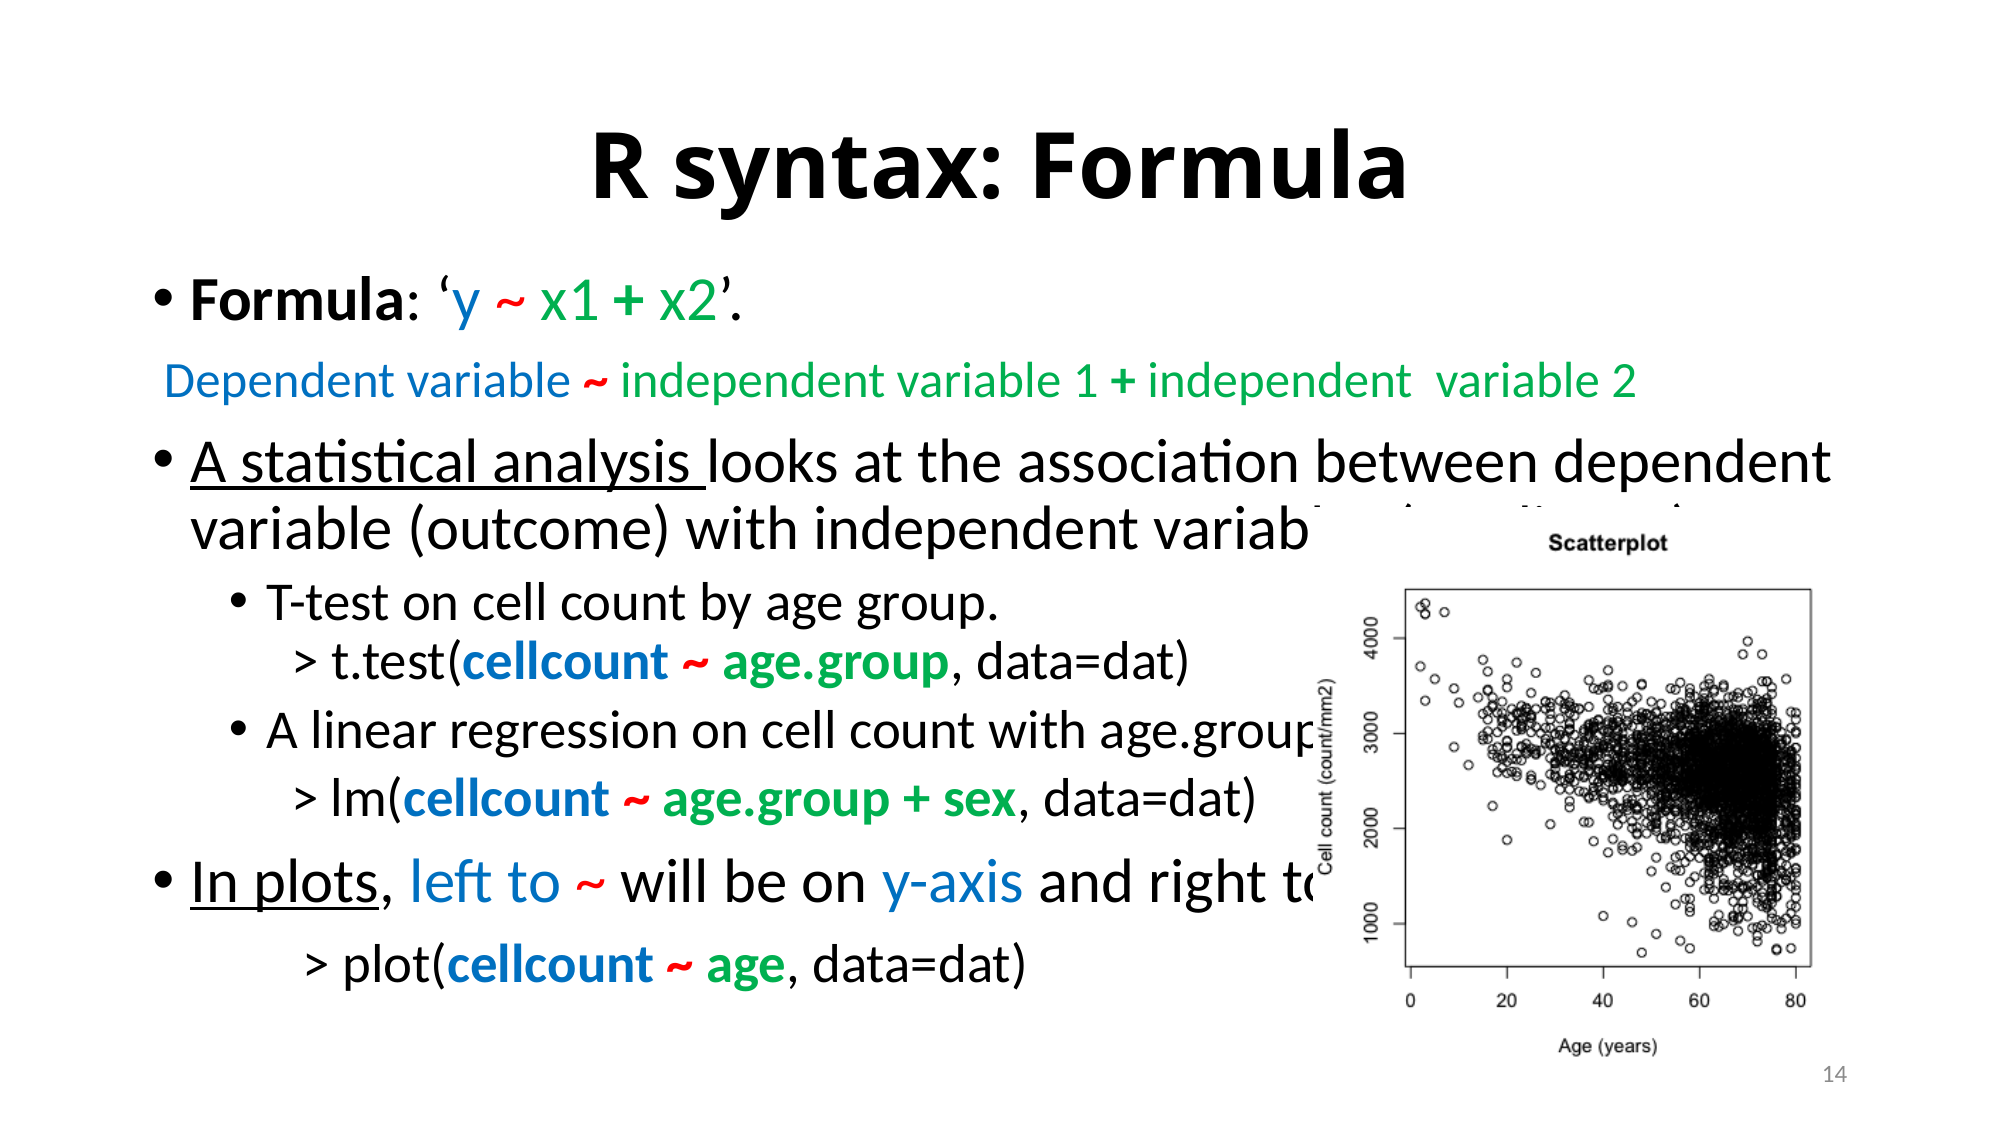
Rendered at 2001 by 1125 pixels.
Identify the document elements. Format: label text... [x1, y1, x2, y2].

title R syntax: Formula [137, 59, 1863, 258]
slide_number 13 [1412, 1042, 1863, 1103]
picture [1313, 507, 1821, 1068]
list Formula: ‘y ~ x1 + x2’. Dependent variable ~ independent variable 1 + independent variable 2 A statistical analysis looks at the association between dependent variable (outcome) with independent variables (predictors). T-test on cell count by age group. > t.test(cellcount ~ age.group, data=dat) A linear regression on cell count with age.group, sex, diabetes > lm(cellcount ~ age.group + sex, data=dat) In plots, left to ~ will be on y-axis and right to ~ will be on x-axis. > plot(cellcount ~ age, data=dat) [137, 258, 1863, 1068]
